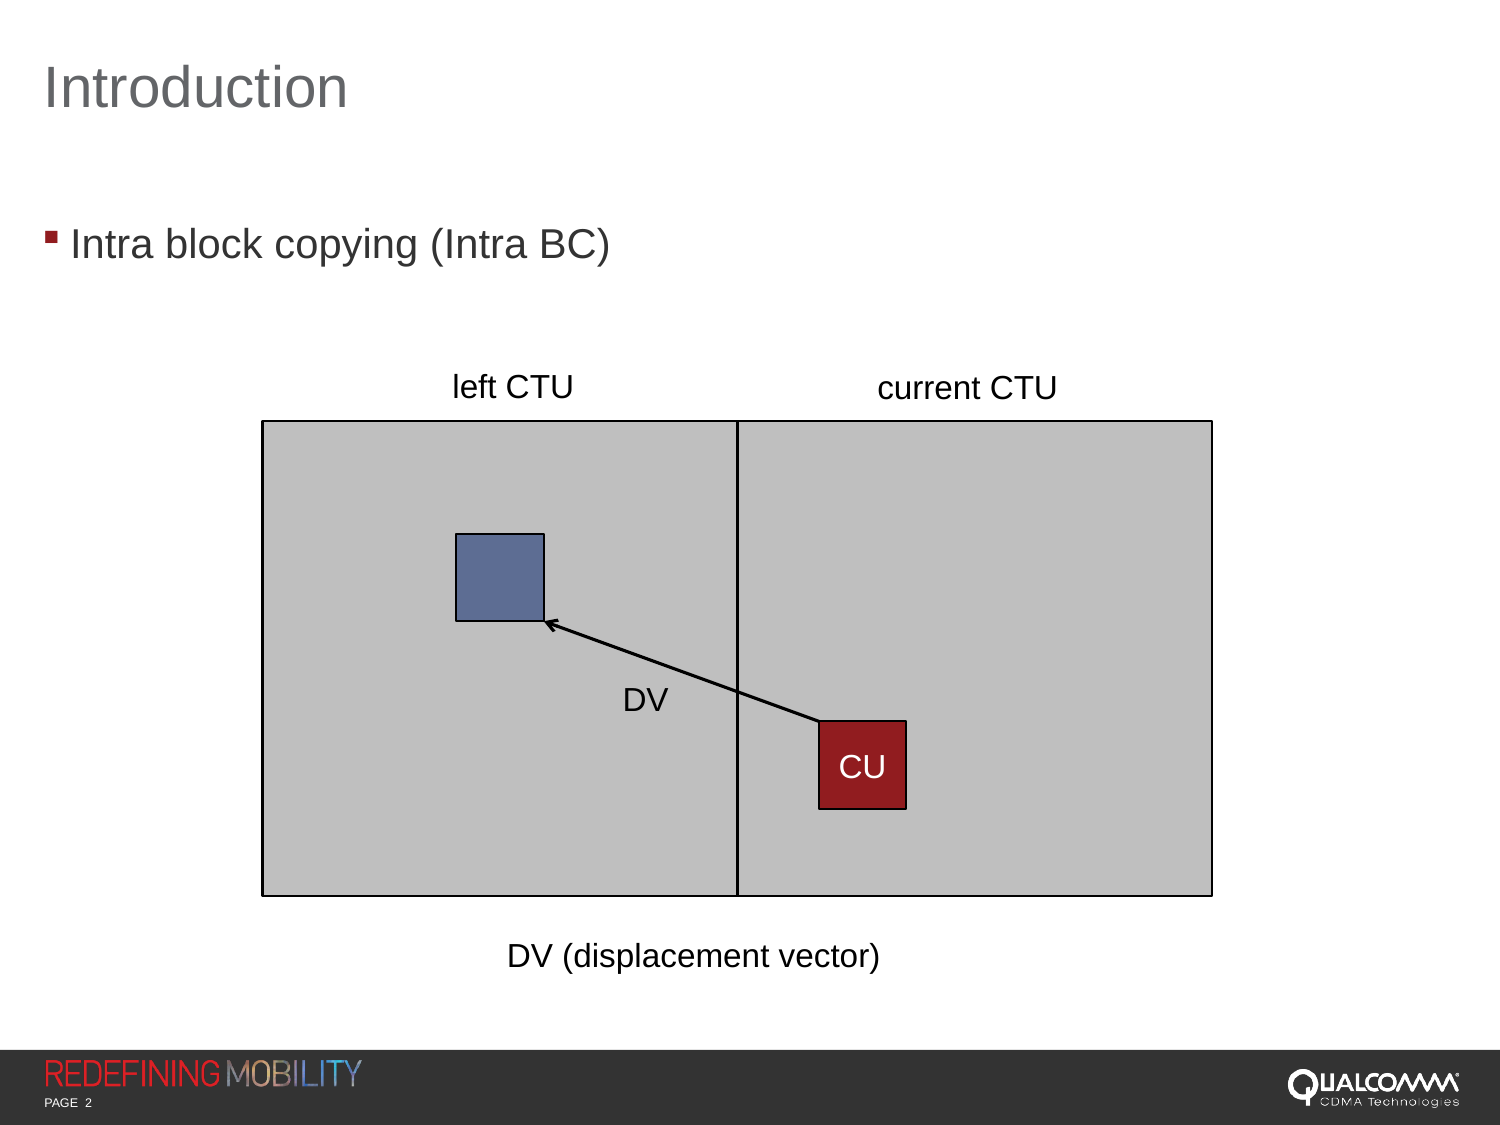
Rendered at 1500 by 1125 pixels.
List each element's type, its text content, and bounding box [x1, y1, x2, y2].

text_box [262, 357, 1213, 897]
picture [1278, 1058, 1478, 1114]
list Intra block copying (Intra BC) [26, 148, 1457, 1021]
title Introduction [28, 44, 1462, 138]
picture [30, 1048, 372, 1099]
text_box DV (displacement vector) [492, 926, 975, 982]
